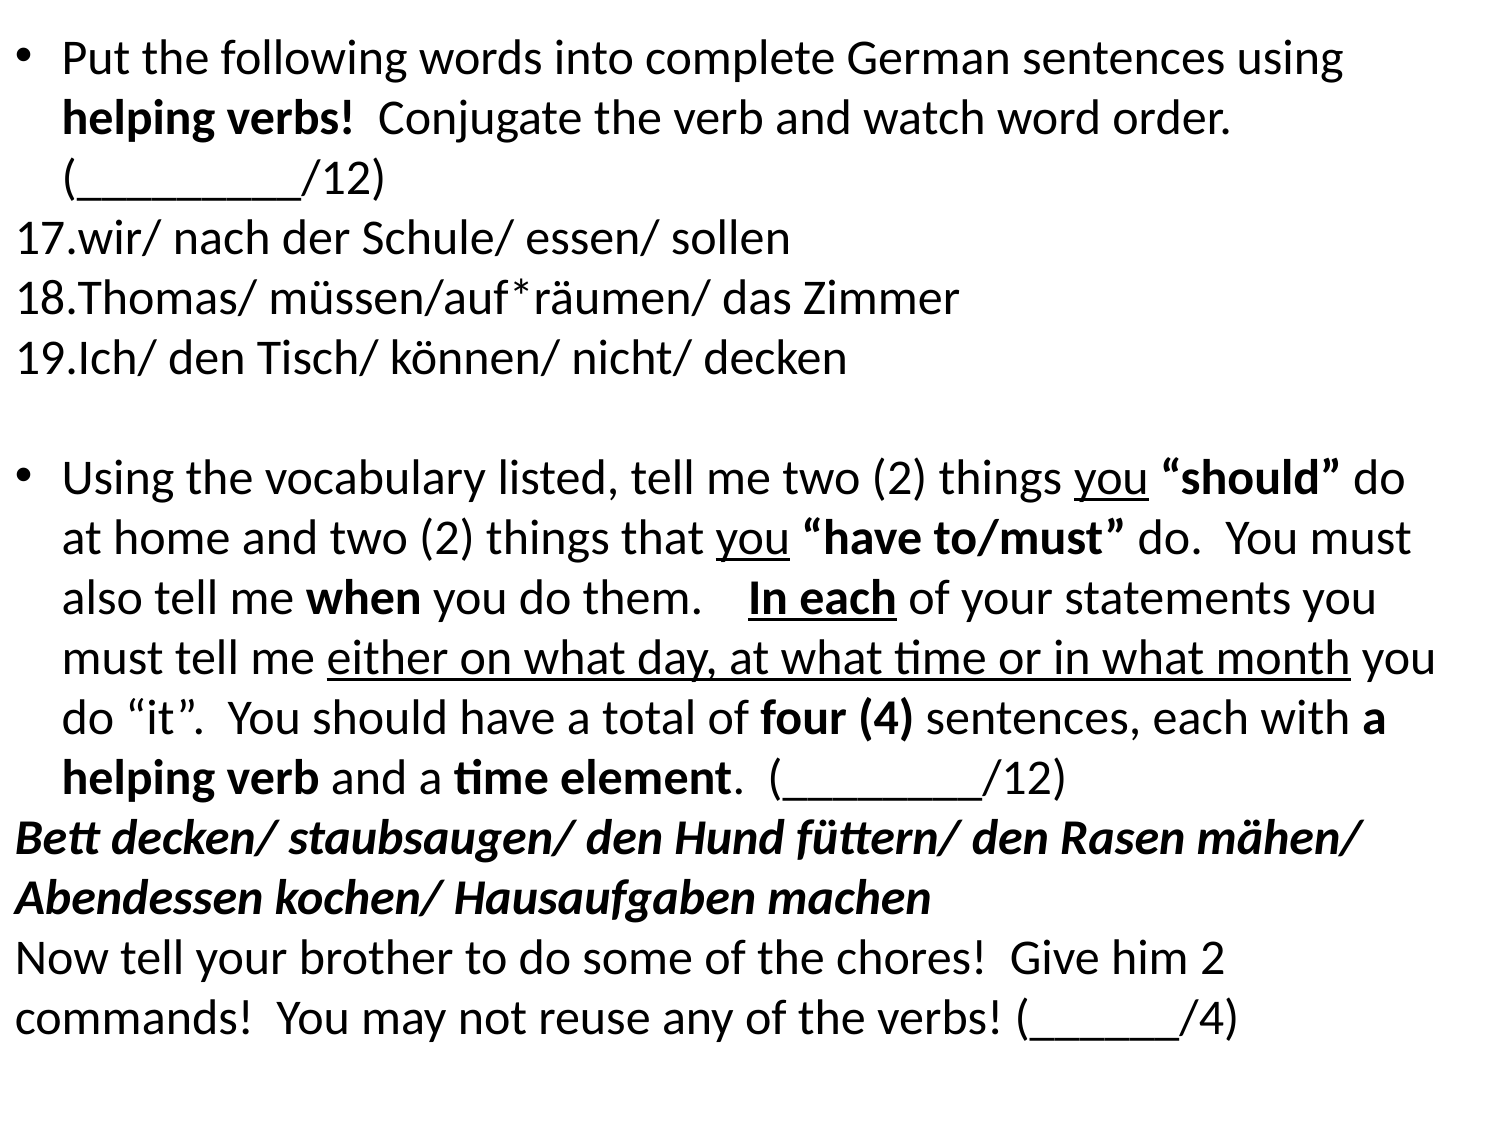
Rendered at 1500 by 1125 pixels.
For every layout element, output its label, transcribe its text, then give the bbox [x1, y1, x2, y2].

text_box Put the following words into complete German sentences using helping verbs! Conjugate the verb and watch word order. (_________/12) wir/ nach der Schule/ essen/ sollen Thomas/ müssen/auf*räumen/ das Zimmer Ich/ den Tisch/ können/ nicht/ decken Using the vocabulary listed, tell me two (2) things you “should” do at home and two (2) things that you “have to/must” do. You must also tell me when you do them. In each of your statements you must tell me either on what day, at what time or in what month you do “it”. You should have a total of four (4) sentences, each with a helping verb and a time element. (________/12) Bett decken/ staubsaugen/ den Hund füttern/ den Rasen mähen/ Abendessen kochen/ Hausaufgaben machen Now tell your brother to do some of the chores! Give him 2 commands! You may not reuse any of the verbs! (______/4) [0, 16, 1467, 1052]
